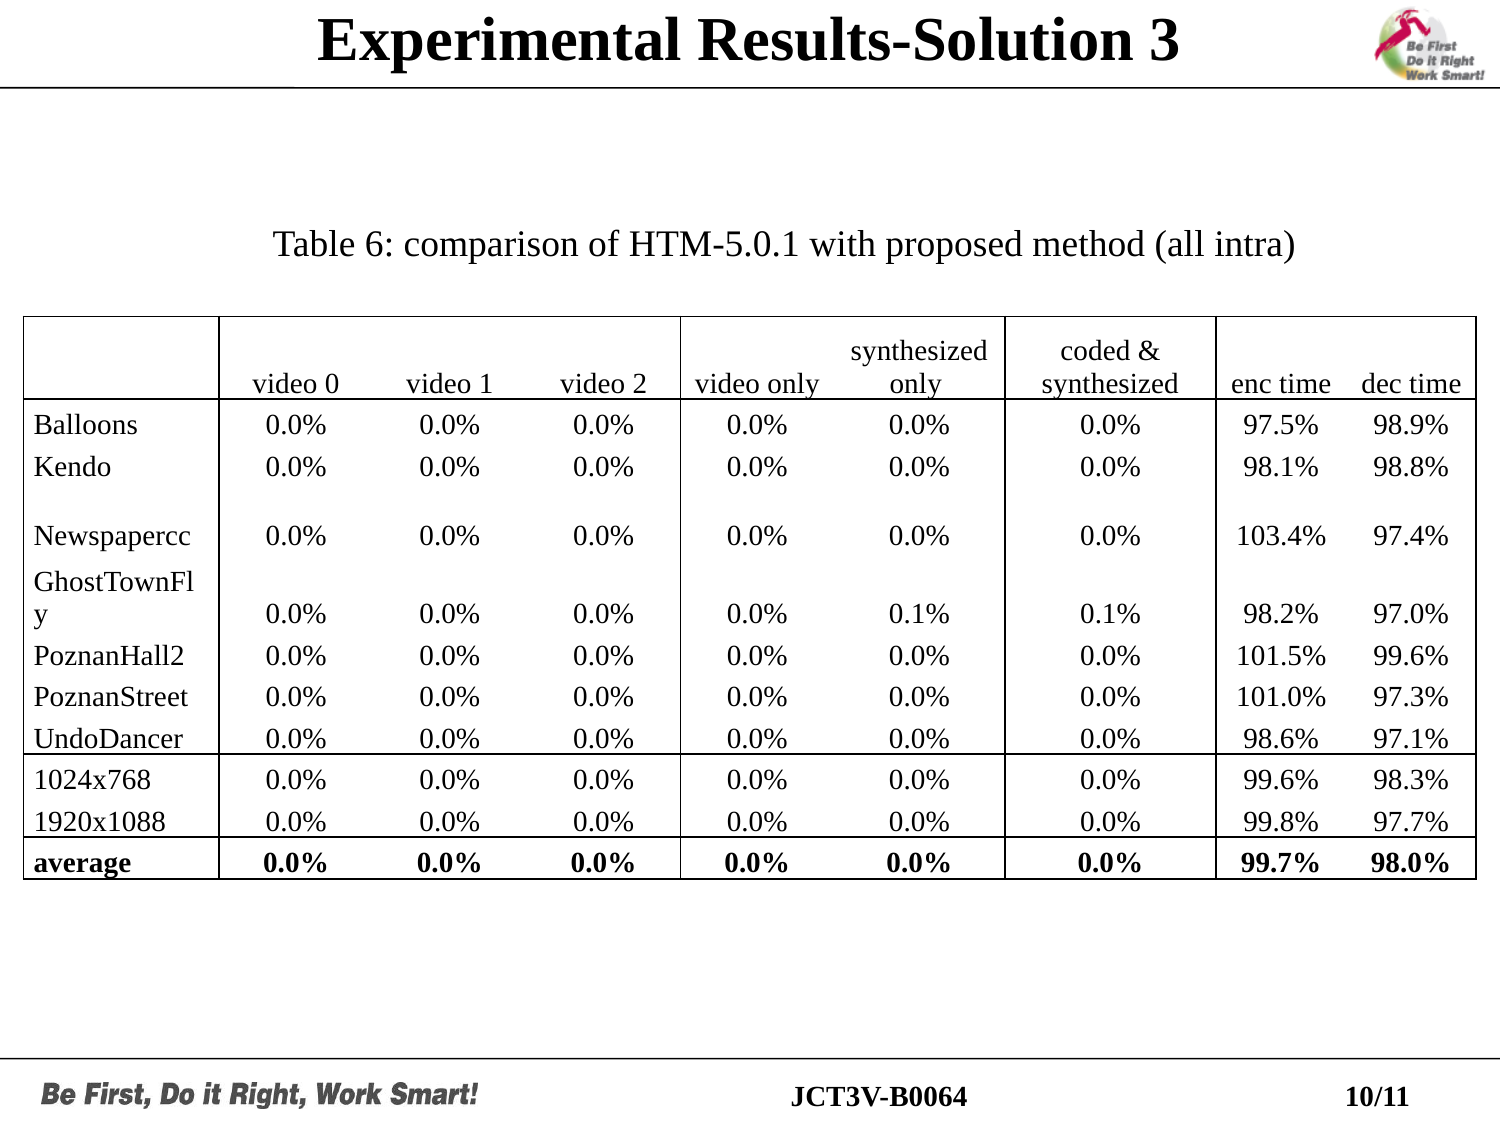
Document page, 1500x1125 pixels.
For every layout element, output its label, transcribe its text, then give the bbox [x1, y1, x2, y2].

table_header synthesized only [834, 317, 1004, 398]
table_cell 0.0% [1006, 838, 1215, 878]
table_cell 0.0% [373, 838, 527, 878]
text_box JCT3V-B0064 [632, 1065, 983, 1125]
table_cell 0.0% [527, 796, 680, 836]
table_cell 0.1% [834, 552, 1004, 630]
table_cell 0.0% [527, 441, 680, 482]
table_cell Balloons [24, 400, 218, 441]
table_cell PoznanStreet [24, 671, 218, 713]
table_cell 0.0% [681, 630, 834, 671]
table_cell Newspapercc [24, 482, 218, 552]
table_cell 0.0% [373, 441, 527, 482]
table_cell 0.0% [1006, 482, 1215, 552]
picture [1425, 5, 1489, 83]
table_cell 0.0% [834, 713, 1004, 753]
table_cell 0.0% [220, 755, 373, 796]
table_cell 0.0% [220, 400, 373, 441]
table_cell 0.1% [1006, 552, 1215, 630]
table_cell 0.0% [527, 552, 680, 630]
table_cell 0.0% [681, 482, 834, 552]
table_cell 0.0% [220, 630, 373, 671]
table_cell 0.0% [373, 400, 527, 441]
table_header [24, 317, 218, 398]
table_cell 0.0% [220, 671, 373, 713]
table_cell 0.0% [834, 441, 1004, 482]
table_cell 103.4% [1217, 482, 1346, 552]
table_cell 0.0% [373, 713, 527, 753]
table_cell 0.0% [681, 552, 834, 630]
table_cell 0.0% [1006, 671, 1215, 713]
table_cell 0.0% [220, 713, 373, 753]
table_cell UndoDancer [24, 713, 218, 753]
table_cell 1920x1088 [24, 796, 218, 836]
table_header enc time [1217, 317, 1346, 398]
table_cell 101.0% [1217, 671, 1346, 713]
table_cell 98.9% [1346, 400, 1475, 441]
text_box Table 6: comparison of HTM-5.0.1 with proposed method (all intra) [257, 211, 1313, 272]
table_cell GhostTownFly [24, 552, 218, 630]
table_cell 97.0% [1346, 552, 1475, 630]
table_cell 98.0% [1346, 838, 1475, 878]
table_cell 0.0% [1006, 400, 1215, 441]
table_header video 0 [220, 317, 373, 398]
text_box Experimental Results-Solution 3 [74, 0, 1425, 129]
table_cell 0.0% [527, 400, 680, 441]
table_cell 0.0% [373, 630, 527, 671]
table_cell 97.4% [1346, 482, 1475, 552]
table_cell 0.0% [1006, 630, 1215, 671]
table_cell 0.0% [373, 482, 527, 552]
table_cell 0.0% [527, 713, 680, 753]
table_cell 98.8% [1346, 441, 1475, 482]
table_cell 99.7% [1217, 838, 1346, 878]
table_cell 0.0% [373, 796, 527, 836]
table_cell average [24, 838, 218, 878]
table_cell 0.0% [1006, 755, 1215, 796]
table_header video only [681, 317, 834, 398]
table_cell 0.0% [527, 671, 680, 713]
table_cell 0.0% [834, 482, 1004, 552]
table_cell 0.0% [220, 838, 373, 878]
table_cell 0.0% [681, 671, 834, 713]
table_cell 0.0% [834, 838, 1004, 878]
table_cell 97.5% [1217, 400, 1346, 441]
table_cell 98.2% [1217, 552, 1346, 630]
table_cell 0.0% [527, 482, 680, 552]
table_cell 0.0% [220, 796, 373, 836]
table_header video 2 [527, 317, 680, 398]
table_cell 0.0% [681, 713, 834, 753]
table_header coded & synthesized [1006, 317, 1215, 398]
table_cell 0.0% [1006, 796, 1215, 836]
table_cell 0.0% [373, 755, 527, 796]
table_cell 0.0% [681, 755, 834, 796]
table_cell 0.0% [834, 671, 1004, 713]
table_cell Kendo [24, 441, 218, 482]
table_cell 0.0% [834, 796, 1004, 836]
table_cell 0.0% [1006, 713, 1215, 753]
table_cell 0.0% [681, 796, 834, 836]
table_cell 0.0% [220, 552, 373, 630]
table_cell 0.0% [834, 630, 1004, 671]
table_cell 0.0% [1006, 441, 1215, 482]
table_cell 98.1% [1217, 441, 1346, 482]
table_cell 97.7% [1346, 796, 1475, 836]
table_cell 97.3% [1346, 671, 1475, 713]
table_cell 0.0% [834, 755, 1004, 796]
table_cell 101.5% [1217, 630, 1346, 671]
table_cell 0.0% [527, 630, 680, 671]
table_cell 99.6% [1217, 755, 1346, 796]
table_cell 98.6% [1217, 713, 1346, 753]
picture [41, 1082, 478, 1109]
table_cell 0.0% [527, 838, 680, 878]
table_cell 0.0% [373, 552, 527, 630]
table_header dec time [1346, 317, 1475, 398]
table_cell 0.0% [220, 441, 373, 482]
table_cell 99.6% [1346, 630, 1475, 671]
table_cell 98.3% [1346, 755, 1475, 796]
slide_number 10/11 [1074, 1065, 1425, 1125]
table_cell 97.1% [1346, 713, 1475, 753]
table_cell 1024x768 [24, 755, 218, 796]
table_cell PoznanHall2 [24, 630, 218, 671]
table_cell 0.0% [681, 441, 834, 482]
table_cell 0.0% [681, 838, 834, 878]
table_cell 0.0% [527, 755, 680, 796]
table_cell 0.0% [373, 671, 527, 713]
table_cell 99.8% [1217, 796, 1346, 836]
table_cell 0.0% [681, 400, 834, 441]
table_header video 1 [373, 317, 527, 398]
table_cell 0.0% [834, 400, 1004, 441]
table_cell 0.0% [220, 482, 373, 552]
